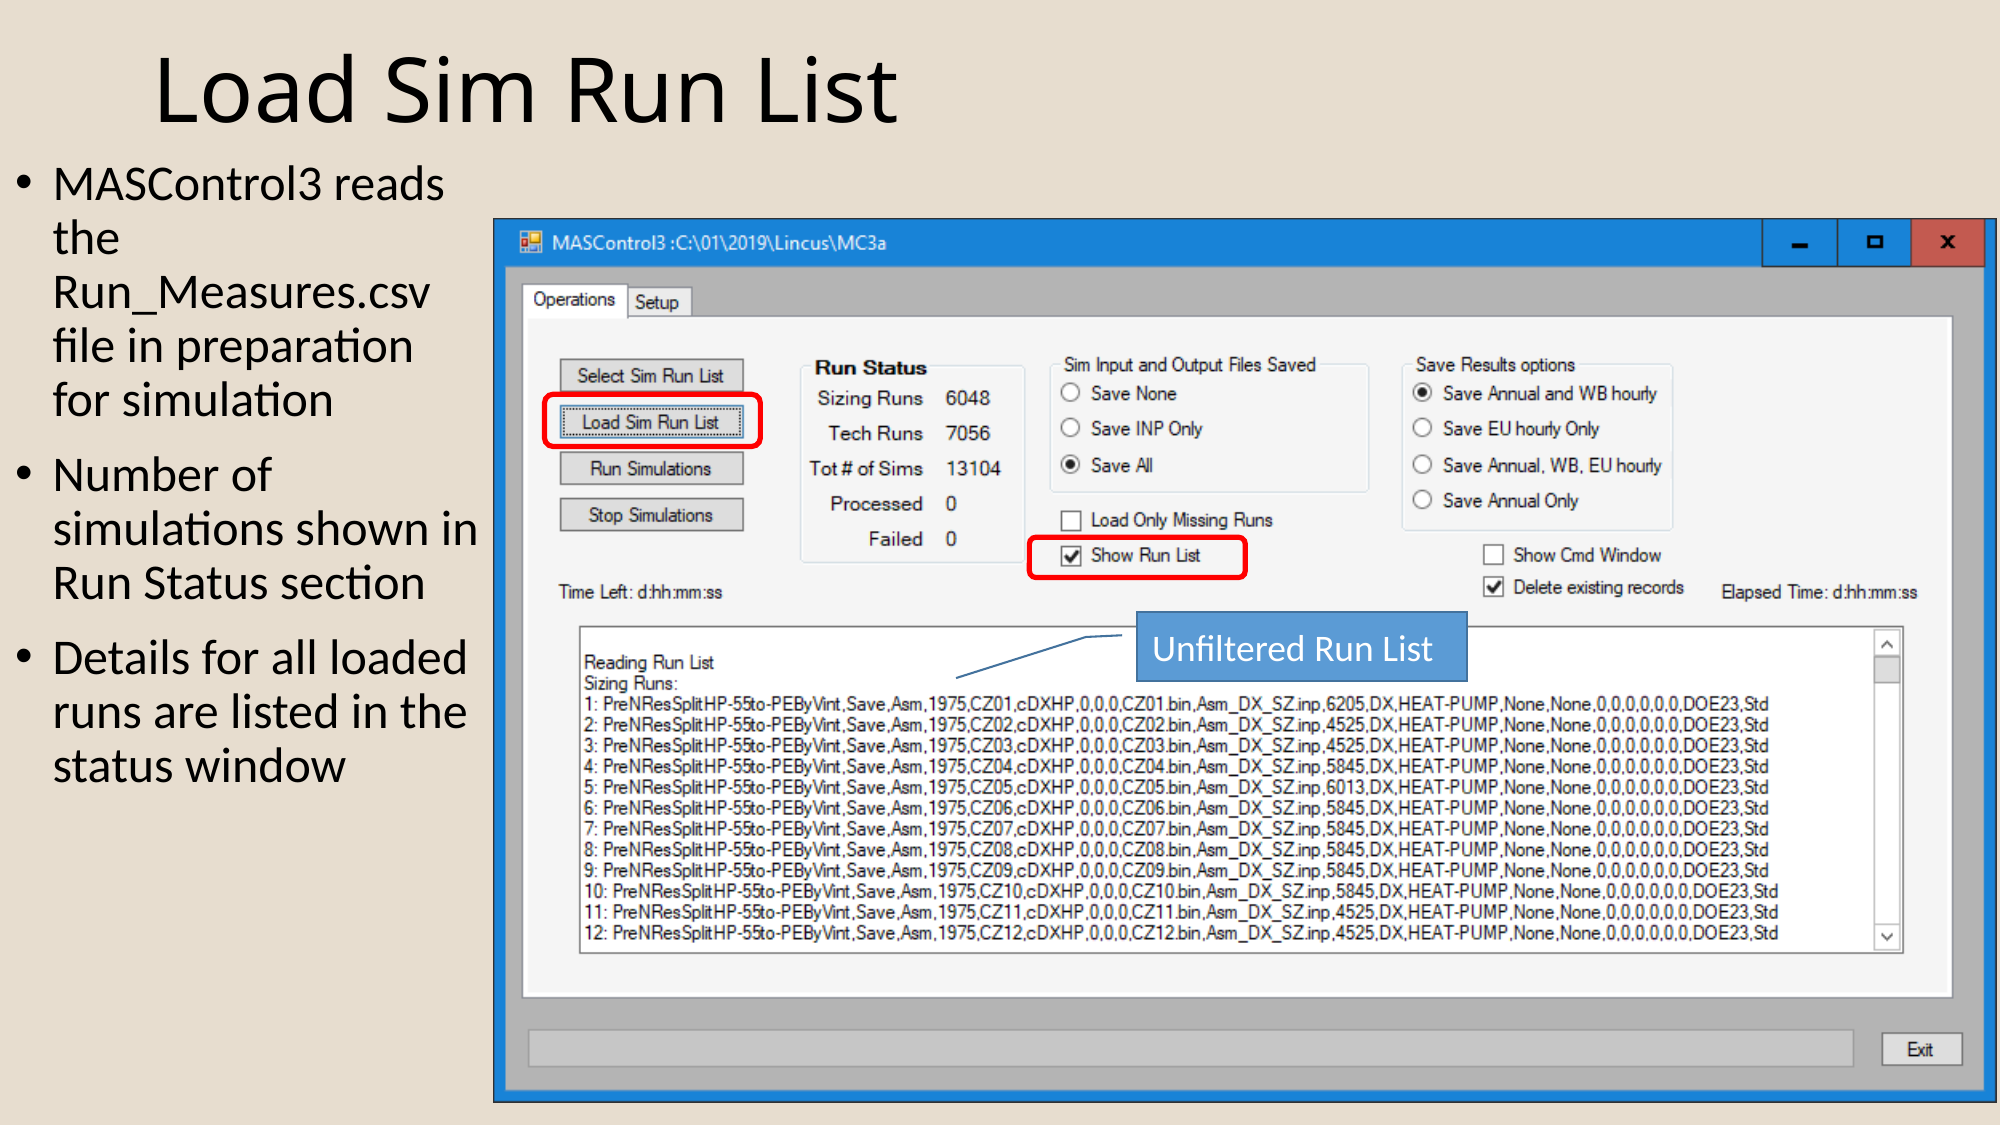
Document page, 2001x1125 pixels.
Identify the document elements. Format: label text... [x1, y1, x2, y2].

title Load Sim Run List [137, 37, 1863, 150]
picture [493, 218, 1997, 1103]
list MASControl3 reads the Run_Measures.csv file in preparation for simulation Number of simulations shown in Run Status section Details for all loaded runs are listed in the status window [0, 149, 494, 1058]
